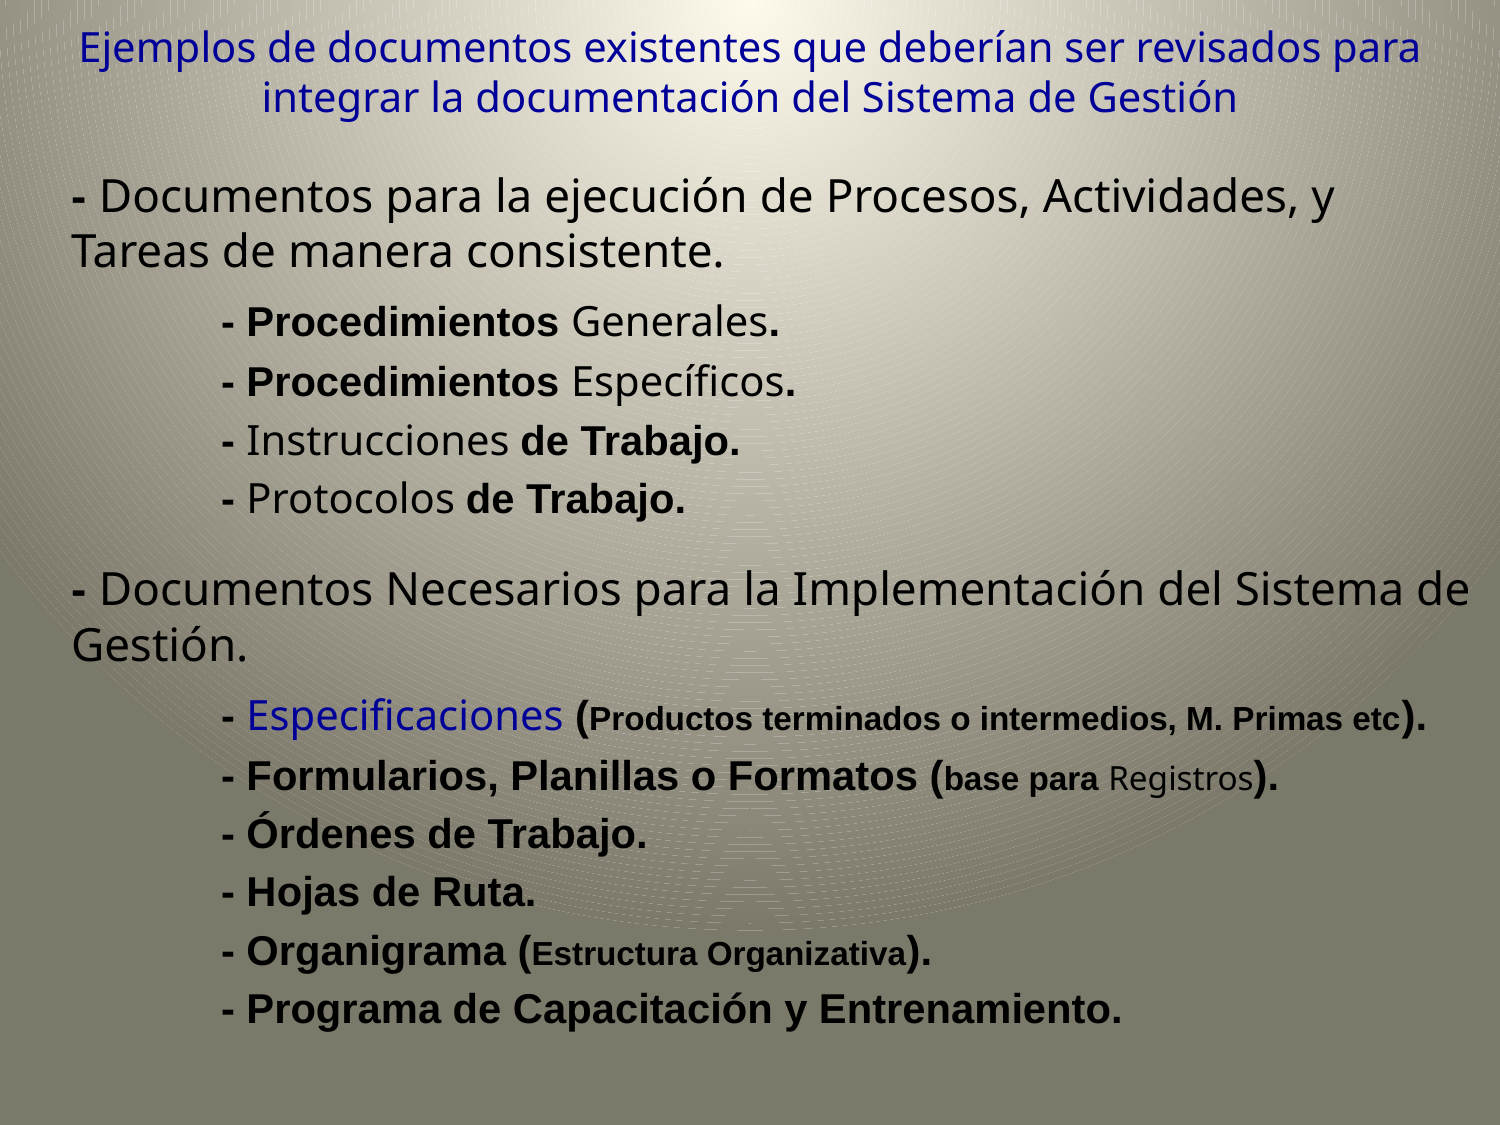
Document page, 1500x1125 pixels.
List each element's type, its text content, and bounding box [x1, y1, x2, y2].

text_box - Documentos para la ejecución de Procesos, Actividades, y Tareas de manera consistente. - Procedimientos Generales. - Procedimientos Específicos. - Instrucciones de Trabajo. - Protocolos de Trabajo. - Documentos Necesarios para la Implementación del Sistema de Gestión. - Especificaciones (Productos terminados o intermedios, M. Primas etc). - Formularios, Planillas o Formatos (base para Registros). - Órdenes de Trabajo. - Hojas de Ruta. - Organigrama (Estructura Organizativa). - Programa de Capacitación y Entrenamiento. [0, 125, 1500, 1071]
title Ejemplos de documentos existentes que deberían ser revisados para integrar la documentación del Sistema de Gestión [0, 0, 1500, 125]
